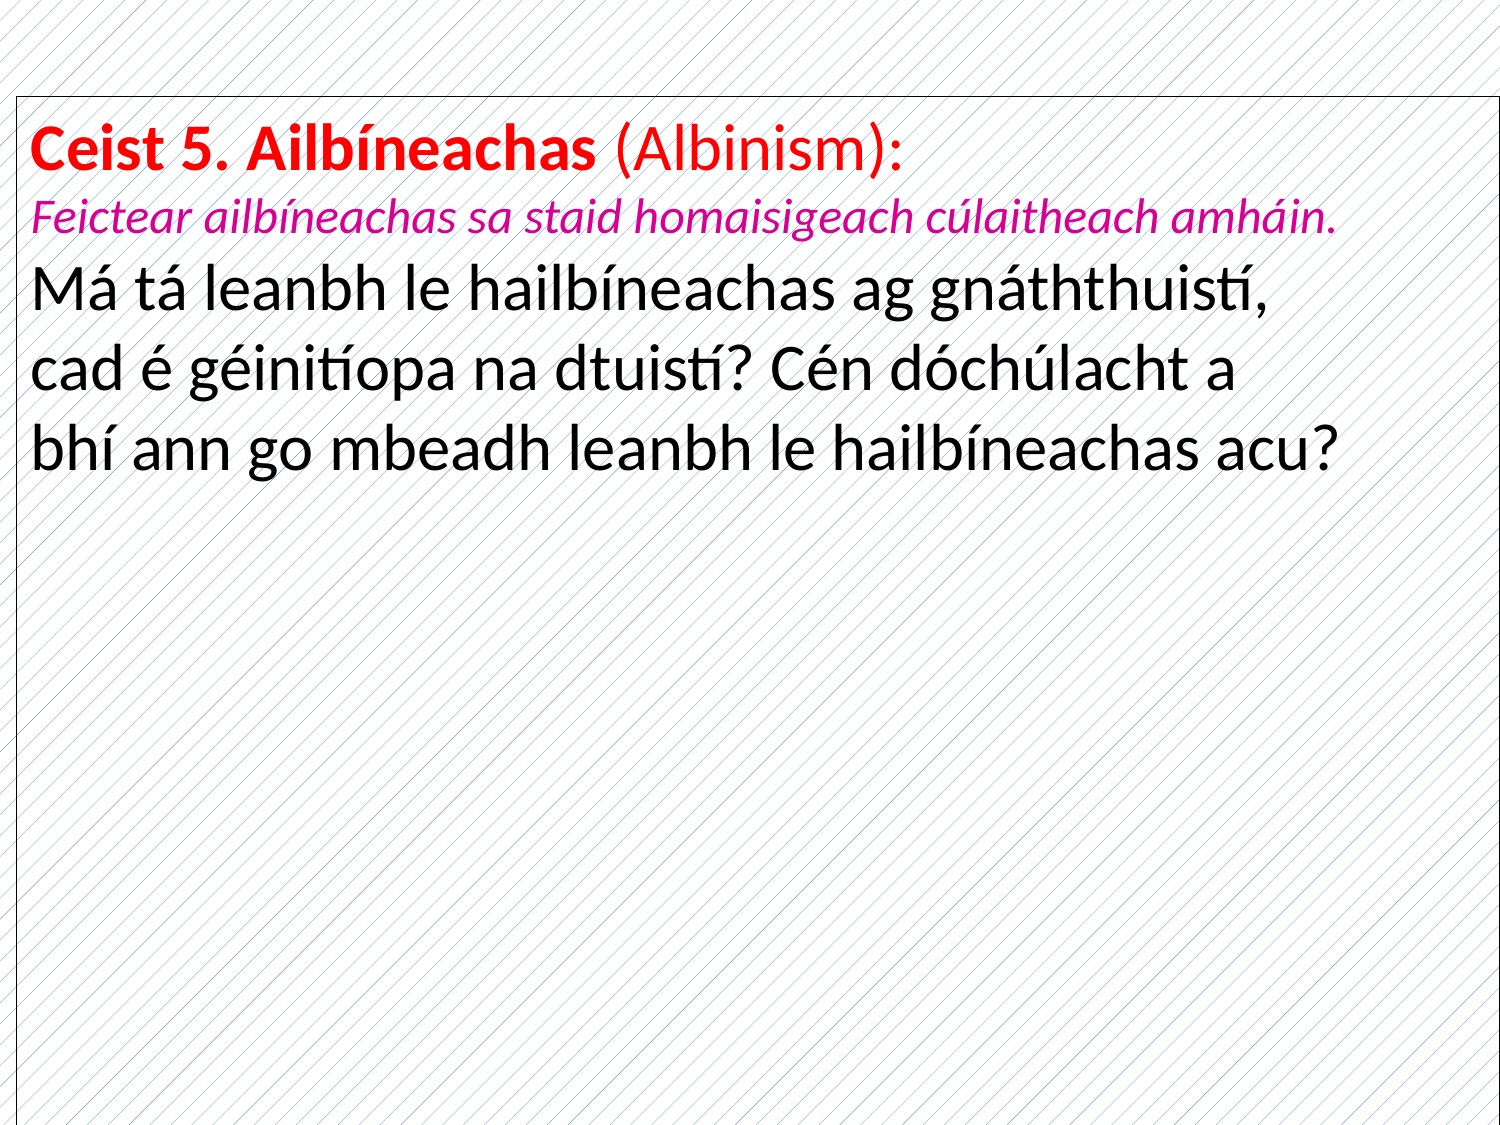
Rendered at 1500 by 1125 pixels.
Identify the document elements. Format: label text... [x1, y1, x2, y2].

text_box Ceist 5. Ailbíneachas (Albinism): Feictear ailbíneachas sa staid homaisigeach cúlaitheach amháin. Má tá leanbh le hailbíneachas ag gnáththuistí, cad é géinitíopa na dtuistí? Cén dóchúlacht a bhí ann go mbeadh leanbh le hailbíneachas acu? [16, 96, 1500, 1125]
